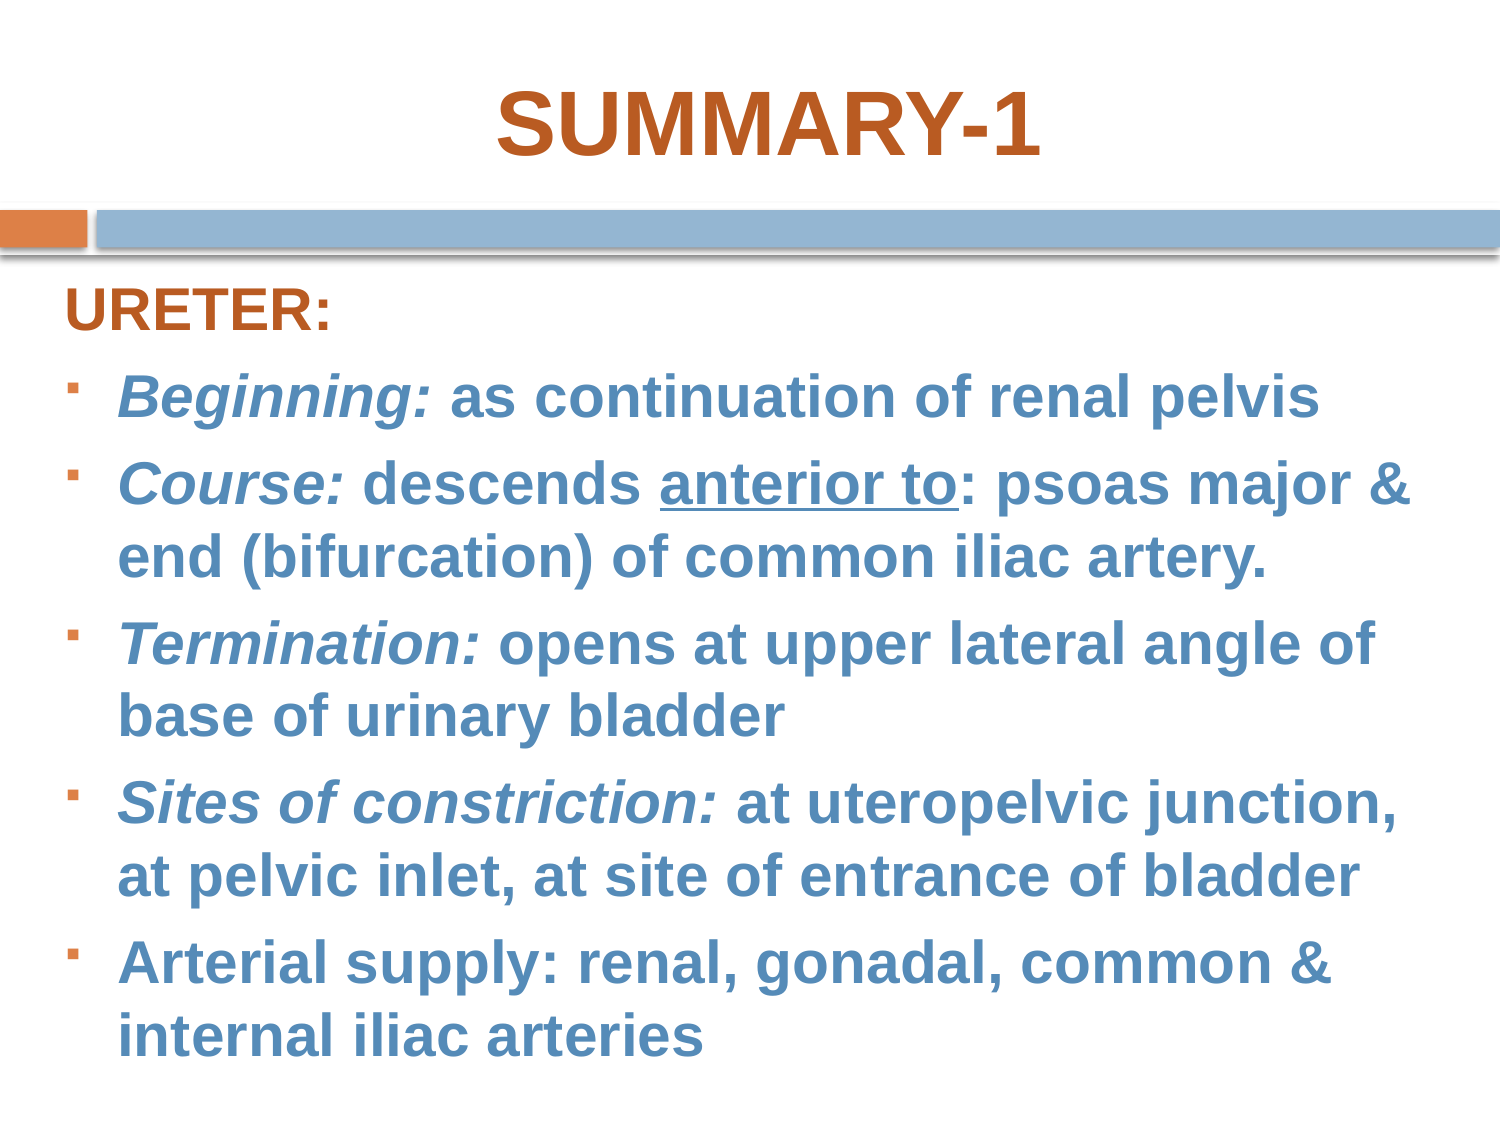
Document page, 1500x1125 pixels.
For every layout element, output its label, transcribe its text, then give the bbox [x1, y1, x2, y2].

title SUMMARY-1 [100, 37, 1438, 200]
list URETER: Beginning: as continuation of renal pelvis Course: descends anterior to: psoas major & end (bifurcation) of common iliac artery. Termination: opens at upper lateral angle of base of urinary bladder Sites of constriction: at uteropelvic junction, at pelvic inlet, at site of entrance of bladder Arterial supply: renal, gonadal, common & internal iliac arteries [50, 262, 1438, 1088]
